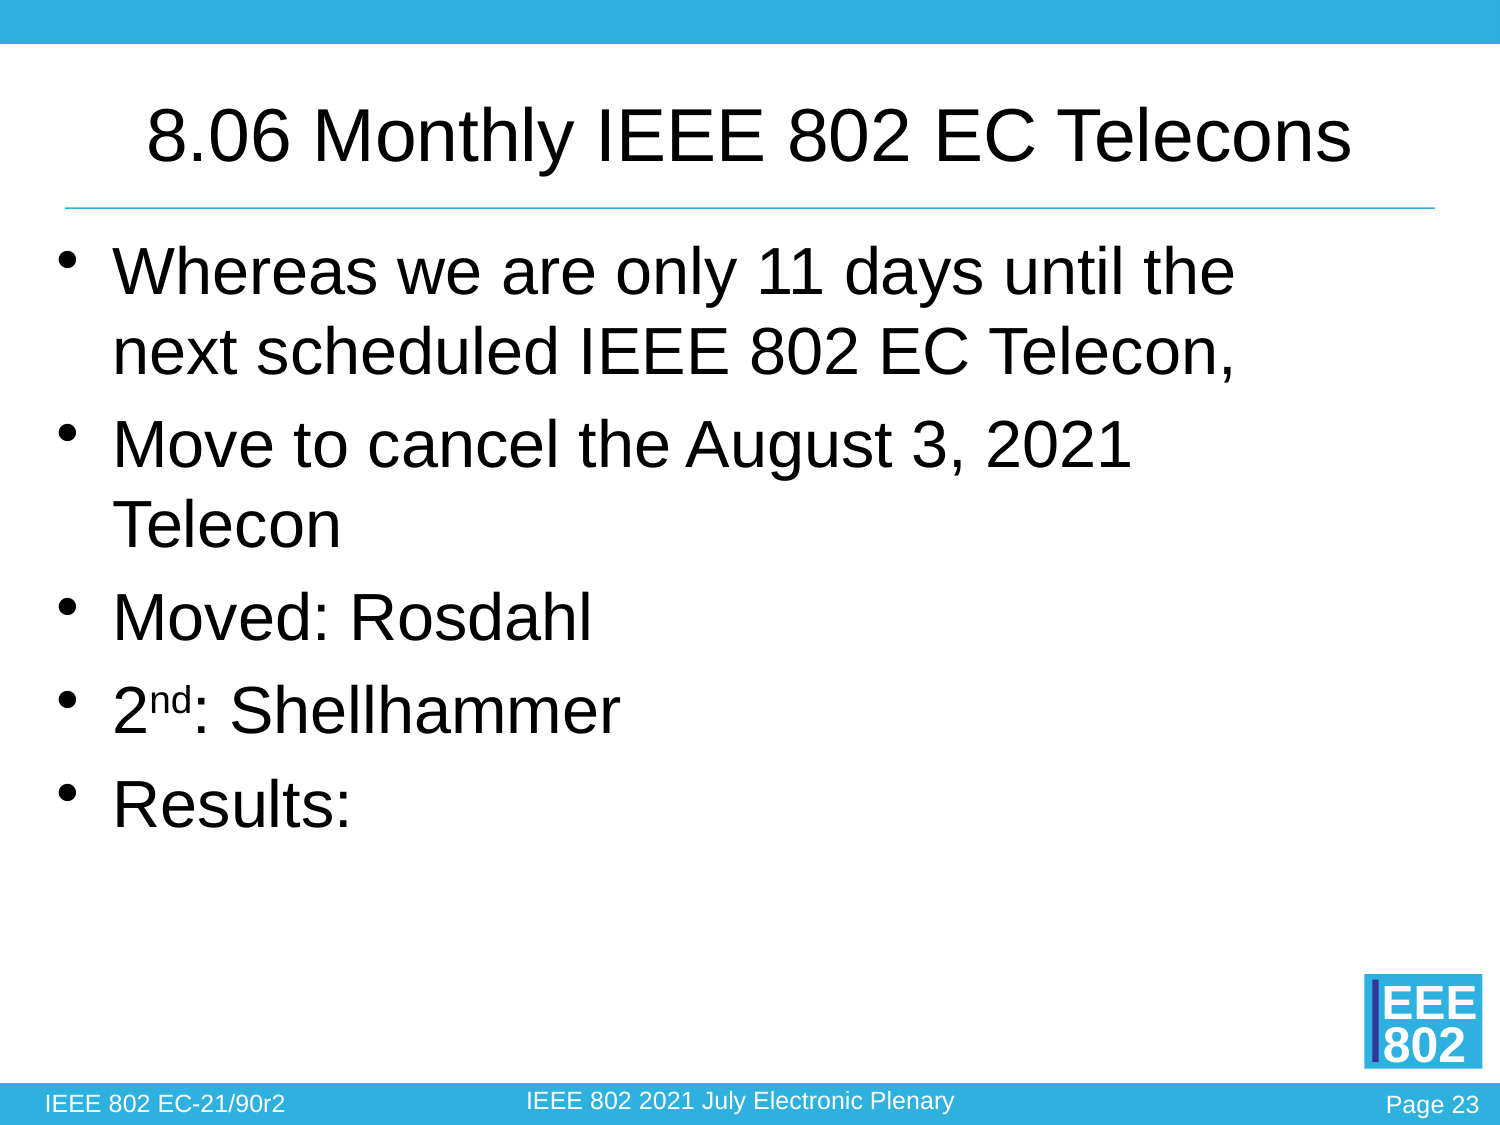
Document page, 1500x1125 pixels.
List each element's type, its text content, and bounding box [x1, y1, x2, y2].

list Whereas we are only 11 days until the next scheduled IEEE 802 EC Telecon, Move to cancel the August 3, 2021 Telecon Moved: Rosdahl 2nd: Shellhammer Results: [41, 220, 1392, 963]
title 8.06 Monthly IEEE 802 EC Telecons [75, 66, 1425, 197]
footer IEEE 802 EC-21/90r2 [5, 1080, 325, 1125]
